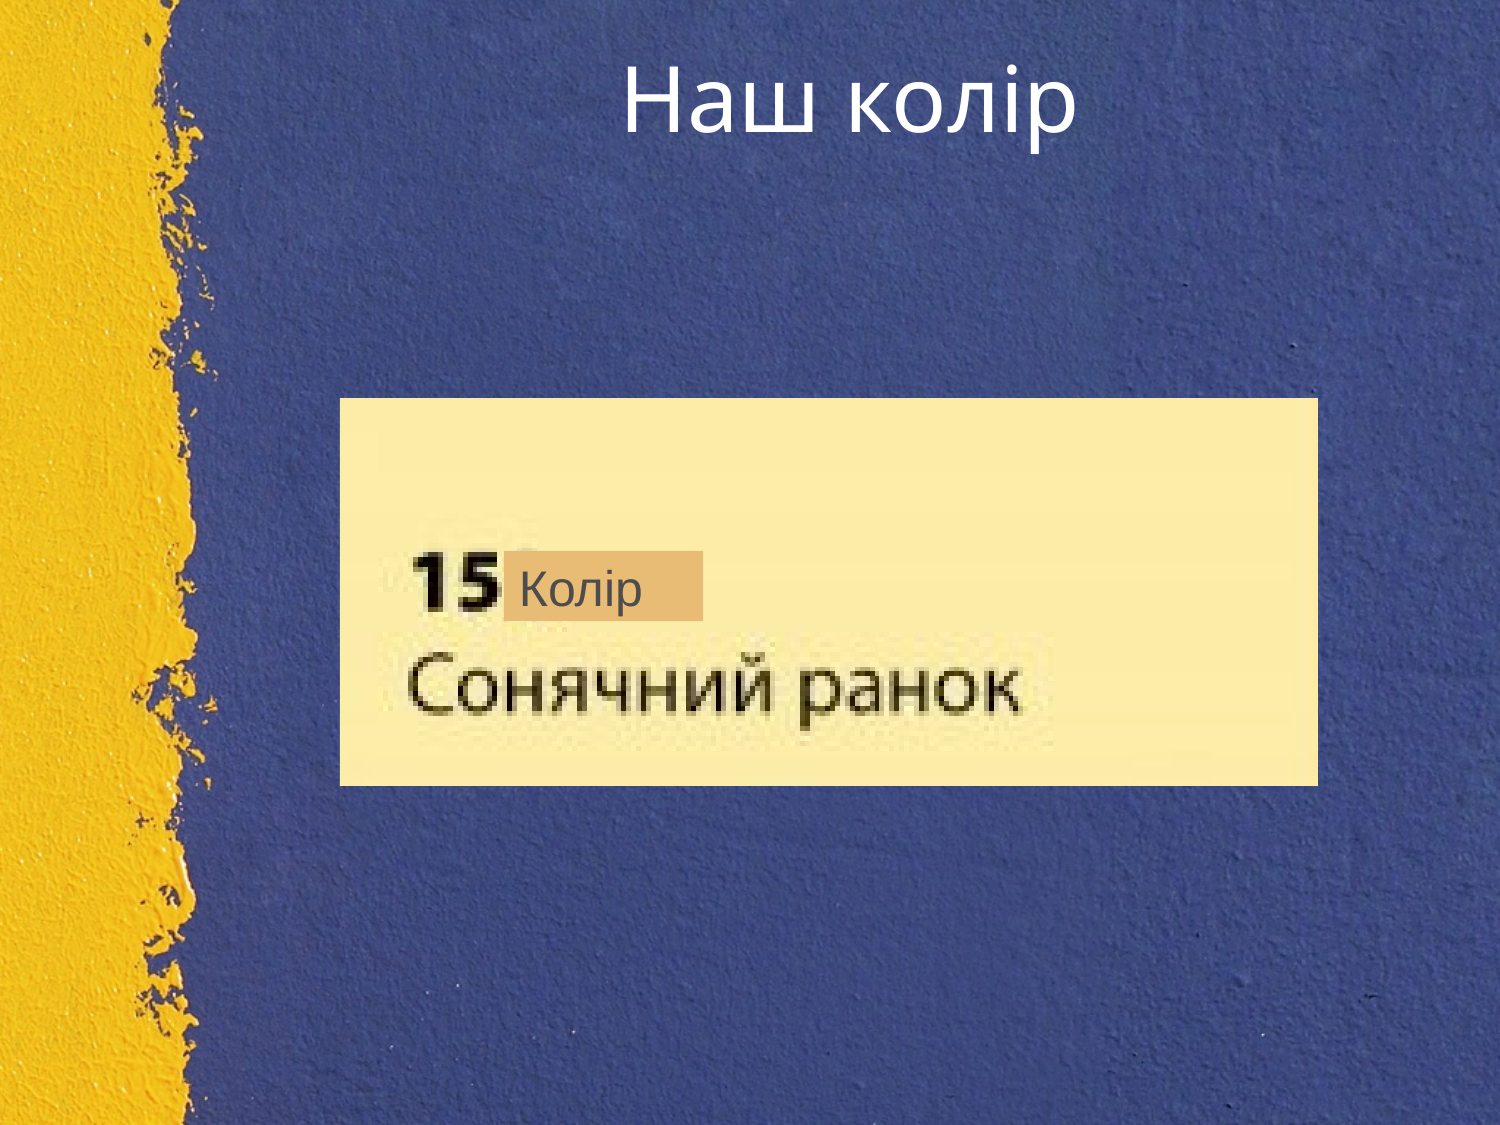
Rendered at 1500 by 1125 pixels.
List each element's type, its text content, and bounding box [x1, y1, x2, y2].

title Наш колір [224, 37, 1476, 156]
picture [0, 0, 1500, 1125]
